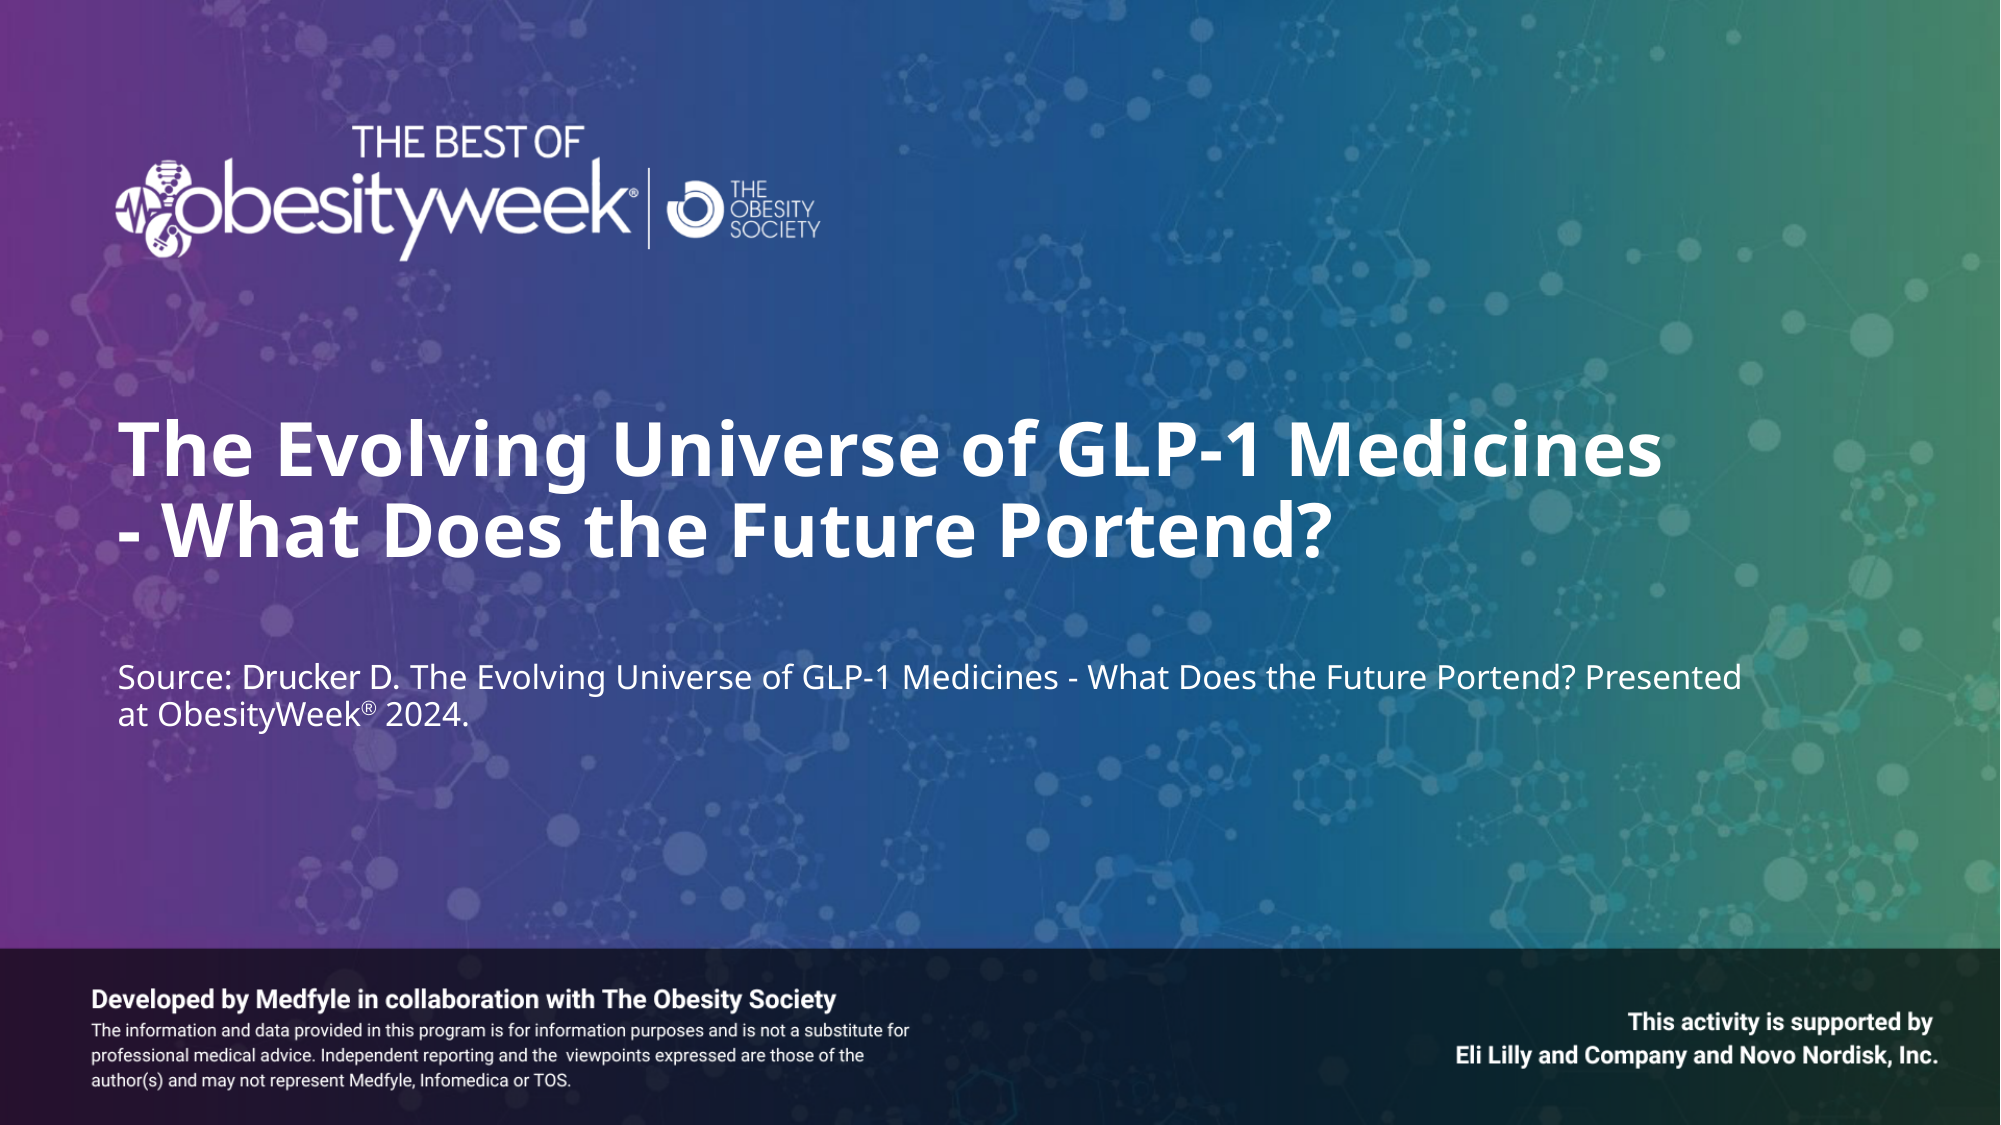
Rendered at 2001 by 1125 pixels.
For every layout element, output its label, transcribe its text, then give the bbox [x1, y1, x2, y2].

subtitle The Evolving Universe of GLP-1 Medicines - What Does the Future Portend? [102, 404, 1693, 609]
title Source: Drucker D. The Evolving Universe of GLP-1 Medicines - What Does the Future Portend? Presented at ObesityWeek® 2024. [102, 608, 1762, 741]
picture [0, 0, 2000, 1125]
